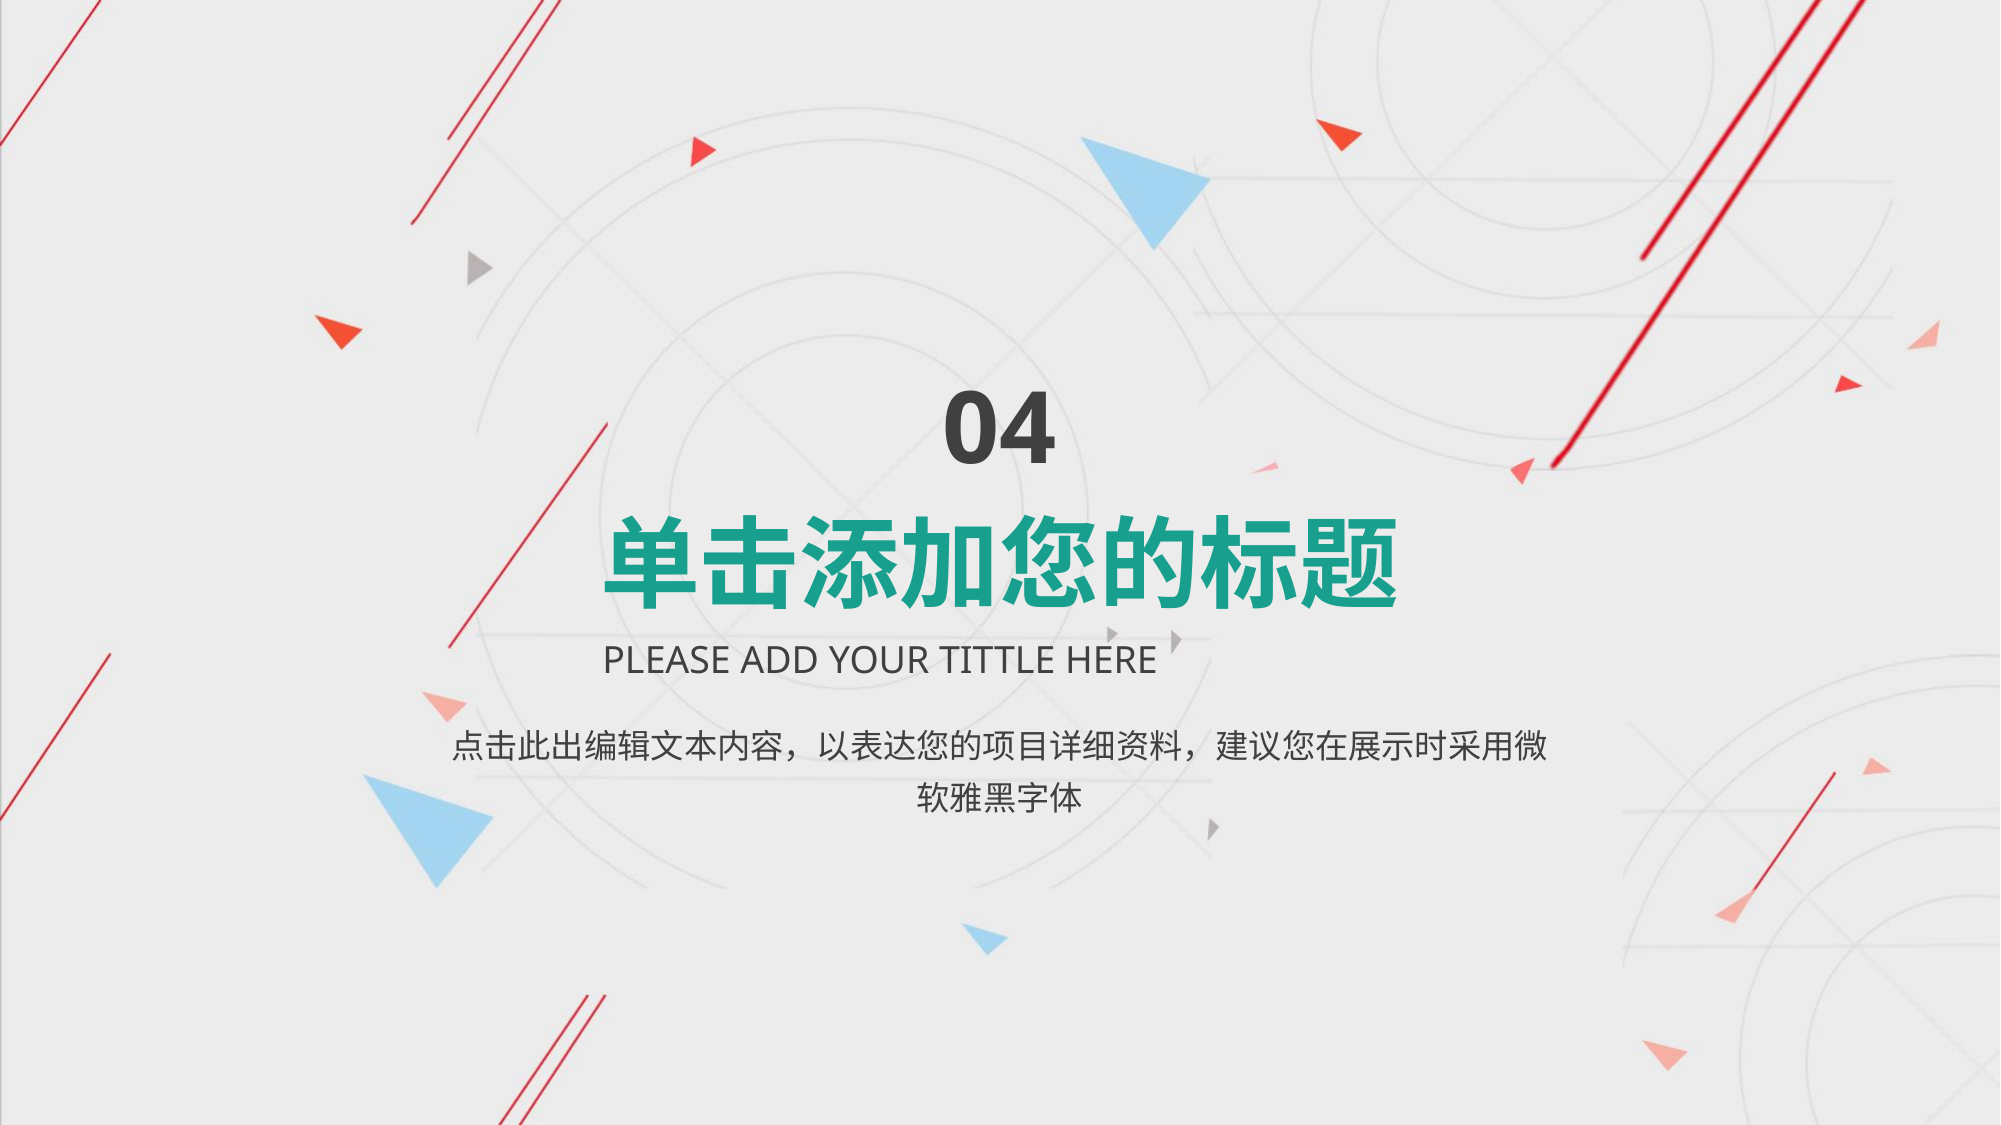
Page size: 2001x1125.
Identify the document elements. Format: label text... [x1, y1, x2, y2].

picture [0, 0, 2000, 1125]
text_box PLEASE ADD YOUR TITTLE HERE [587, 629, 1413, 689]
text_box 点击此出编辑文本内容，以表达您的项目详细资料，建议您在展示时采用微软雅黑字体 [436, 705, 1564, 825]
text_box 单击添加您的标题 [331, 492, 1668, 628]
text_box 04 [692, 356, 1308, 492]
